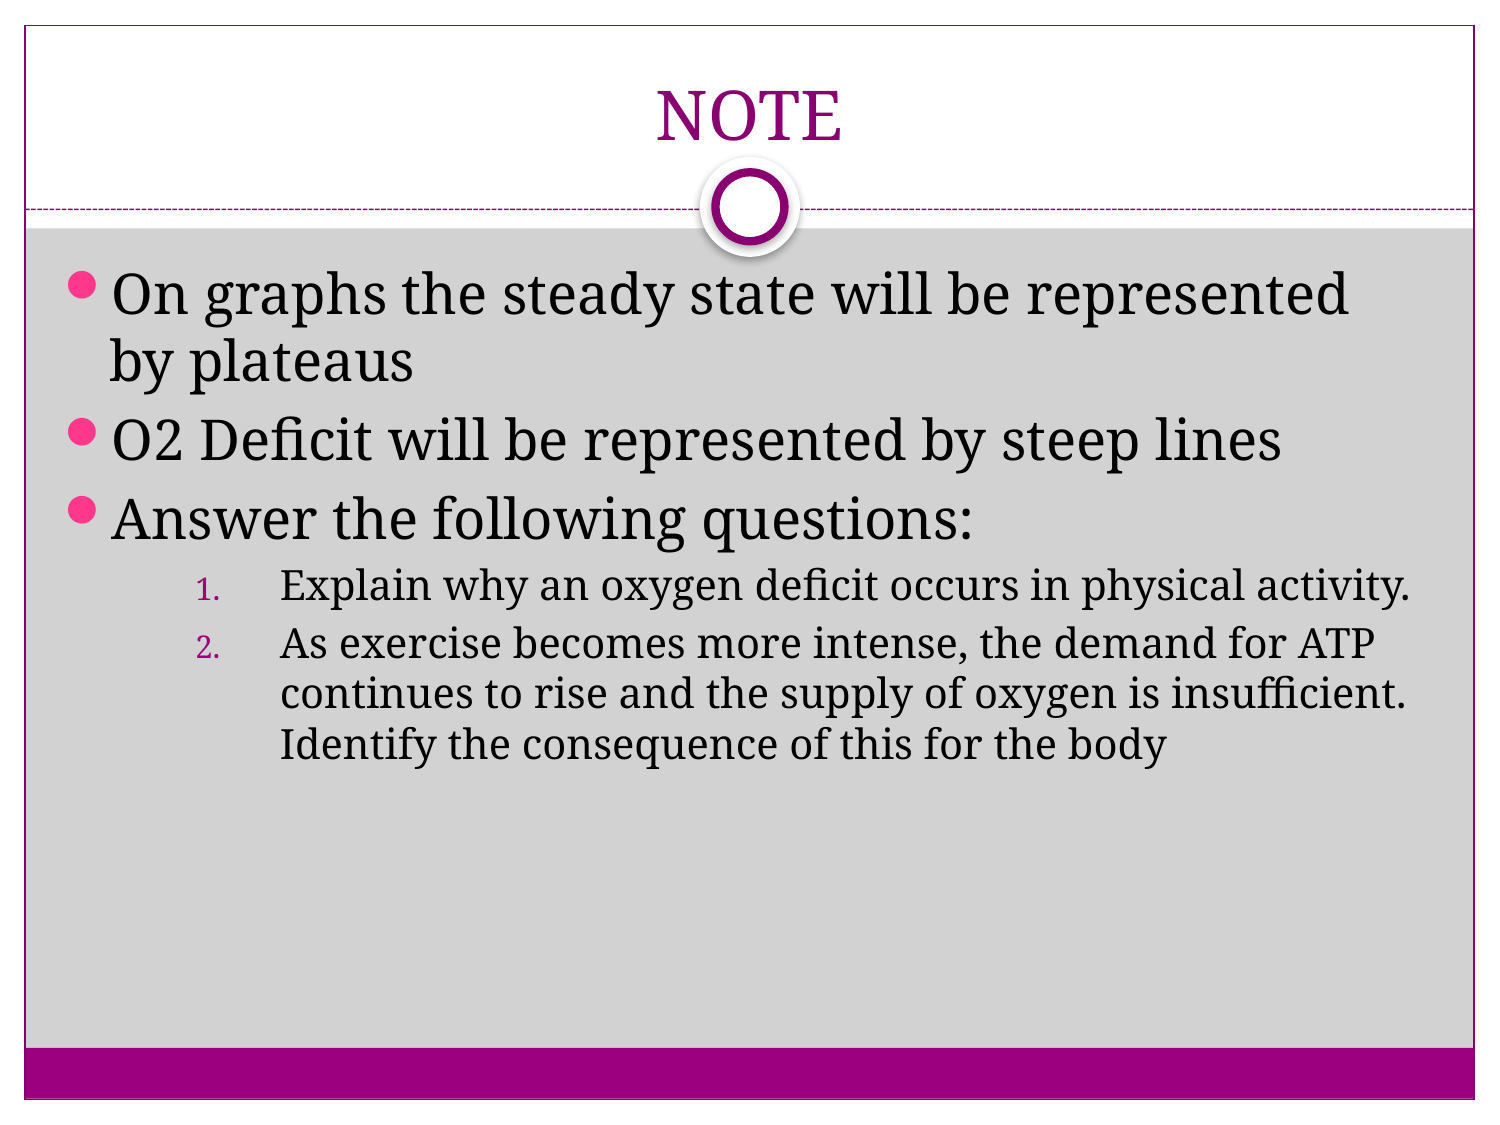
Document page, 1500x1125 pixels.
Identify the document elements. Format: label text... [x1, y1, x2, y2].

title NOTE [49, 37, 1450, 162]
list On graphs the steady state will be represented by plateaus O2 Deficit will be represented by steep lines Answer the following questions: Explain why an oxygen deficit occurs in physical activity. As exercise becomes more intense, the demand for ATP continues to rise and the supply of oxygen is insufficient. Identify the consequence of this for the body [49, 250, 1445, 1001]
